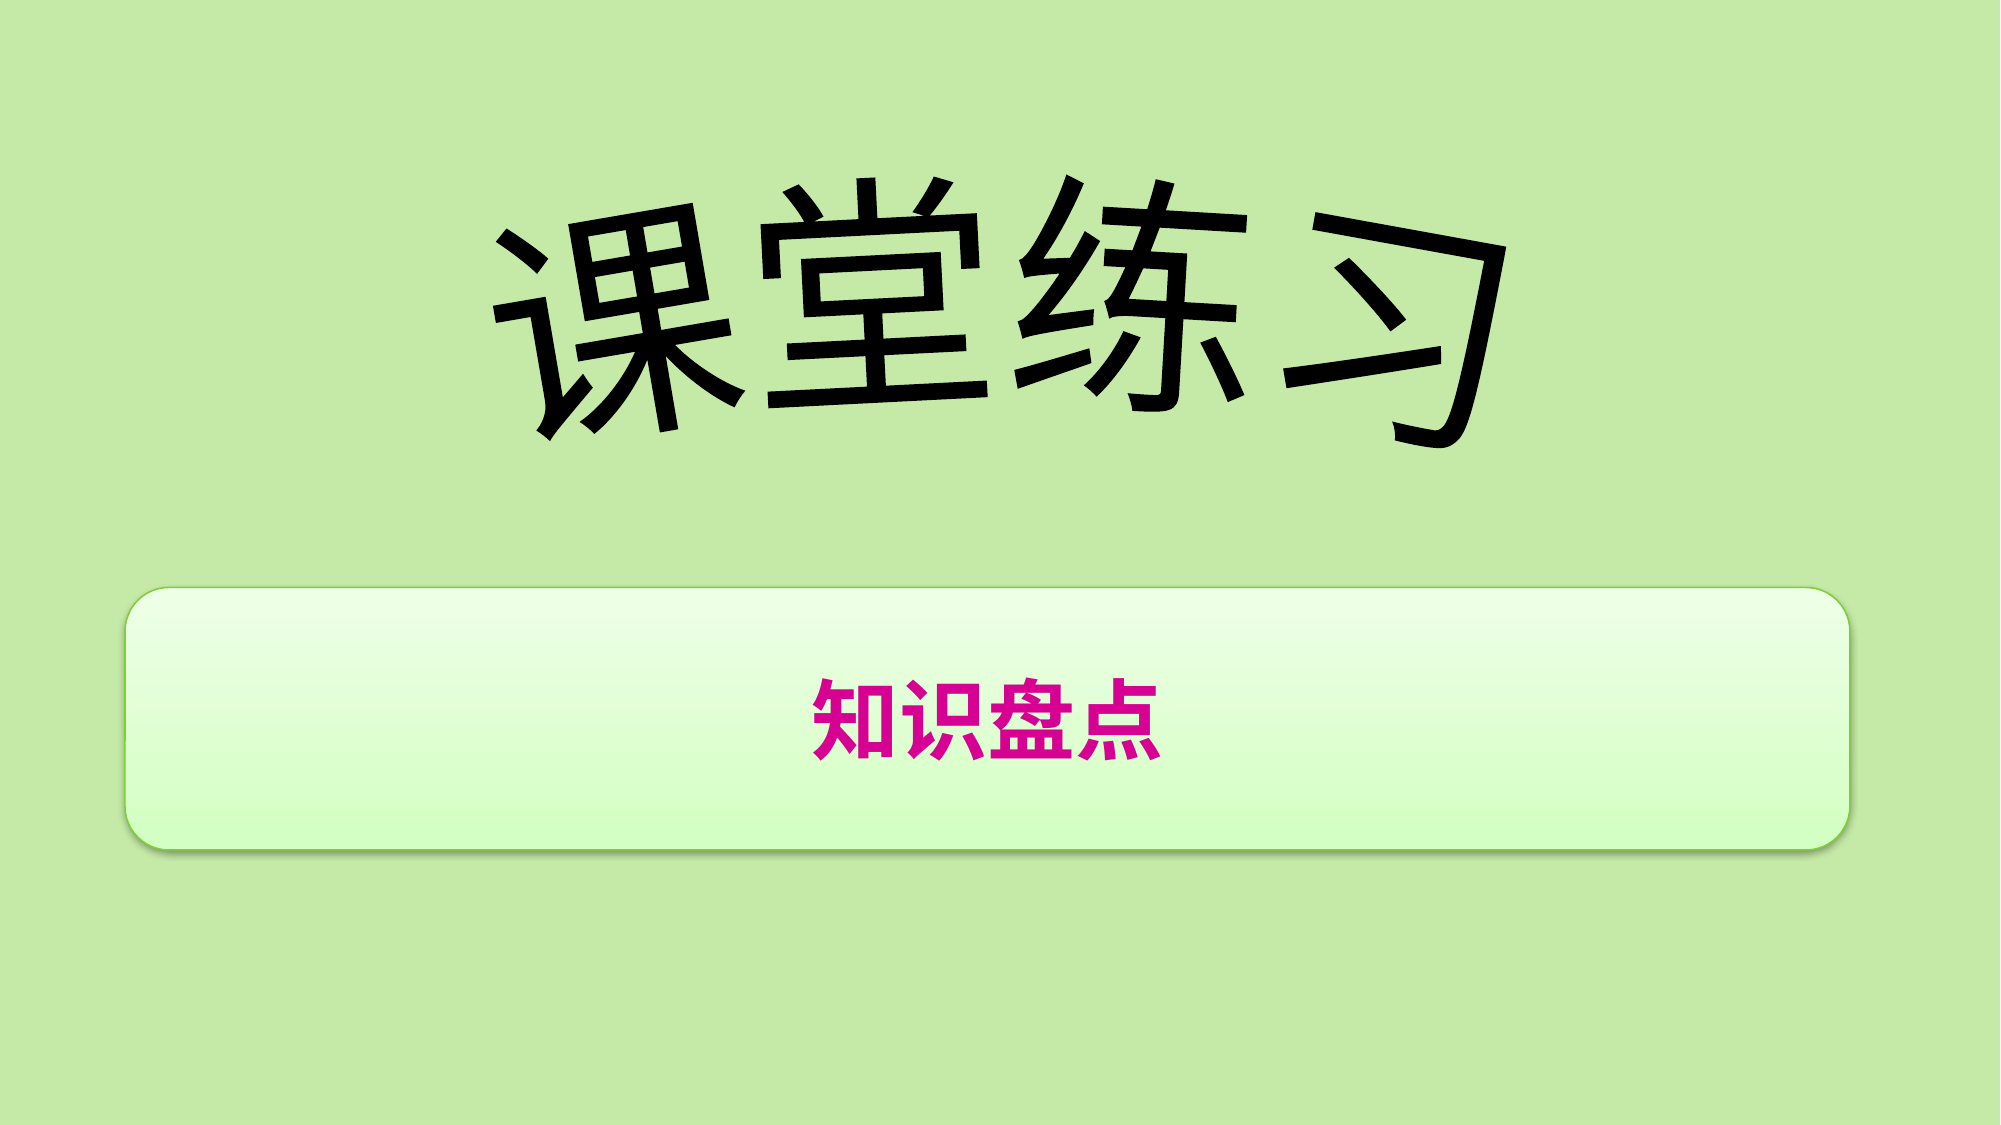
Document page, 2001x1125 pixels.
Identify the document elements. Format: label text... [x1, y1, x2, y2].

text_box 知识盘点 [124, 586, 1851, 851]
